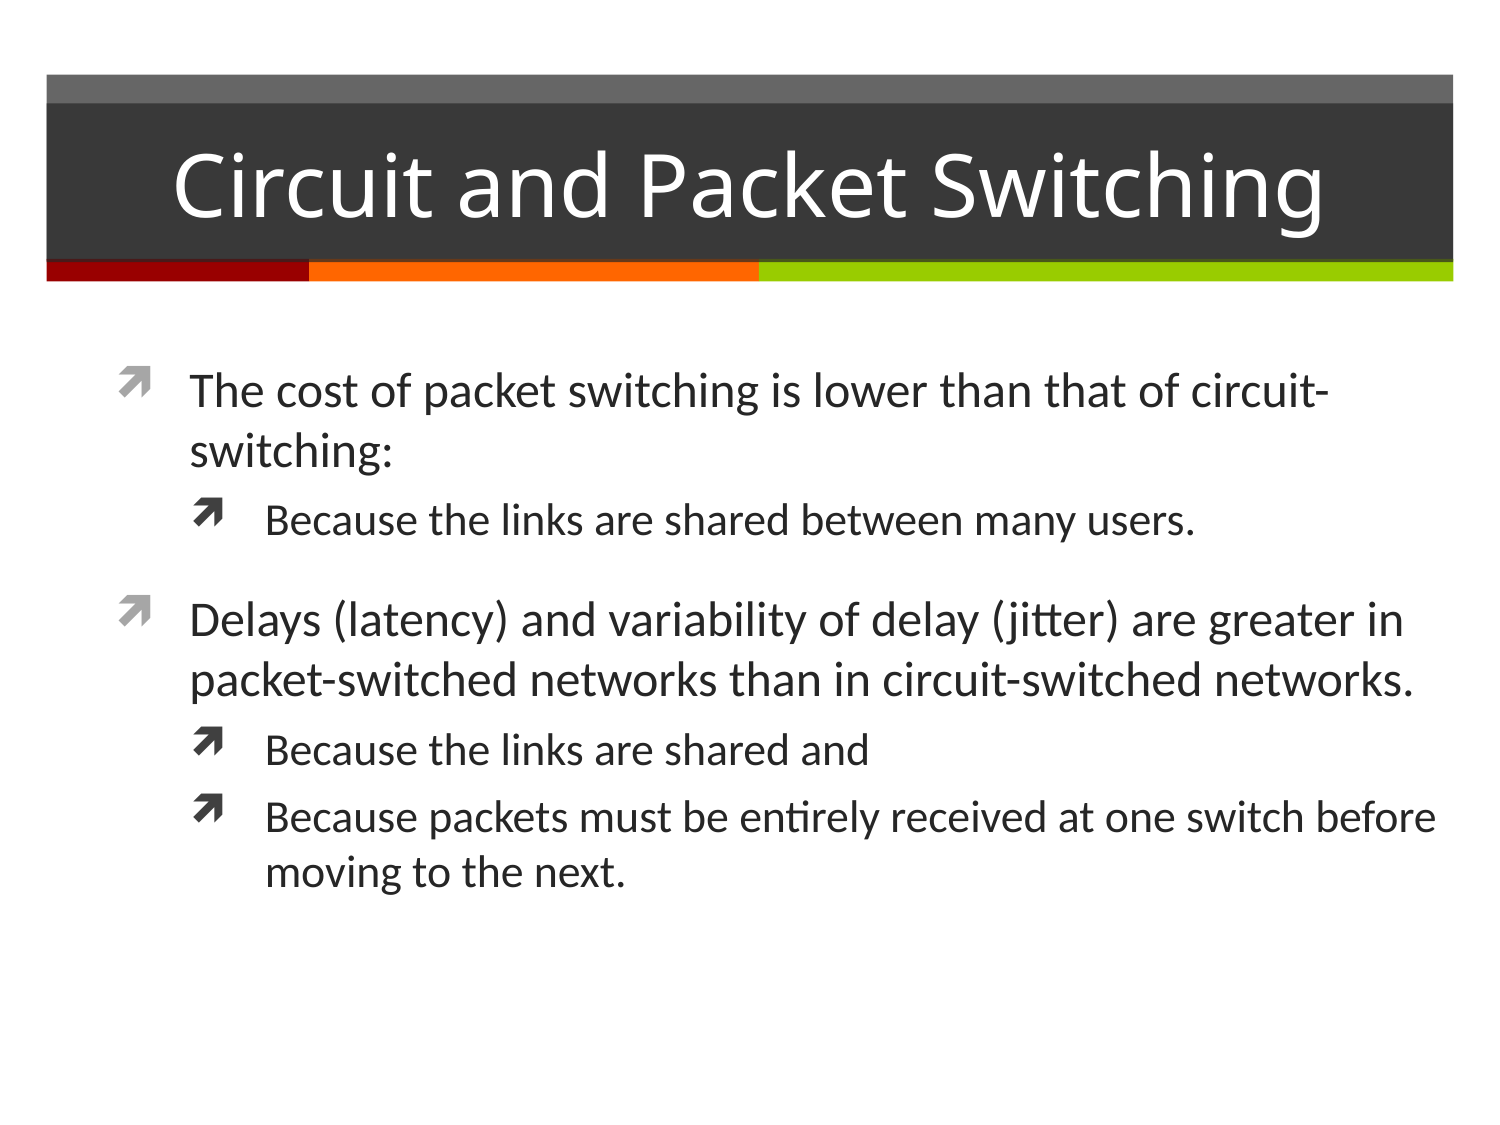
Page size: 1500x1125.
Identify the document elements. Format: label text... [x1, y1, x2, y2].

list The cost of packet switching is lower than that of circuit-switching: Because the links are shared between many users. Delays (latency) and variability of delay (jitter) are greater in packet-switched networks than in circuit-switched networks. Because the links are shared and Because packets must be entirely received at one switch before moving to the next. [99, 350, 1454, 1005]
title Circuit and Packet Switching [46, 103, 1454, 263]
